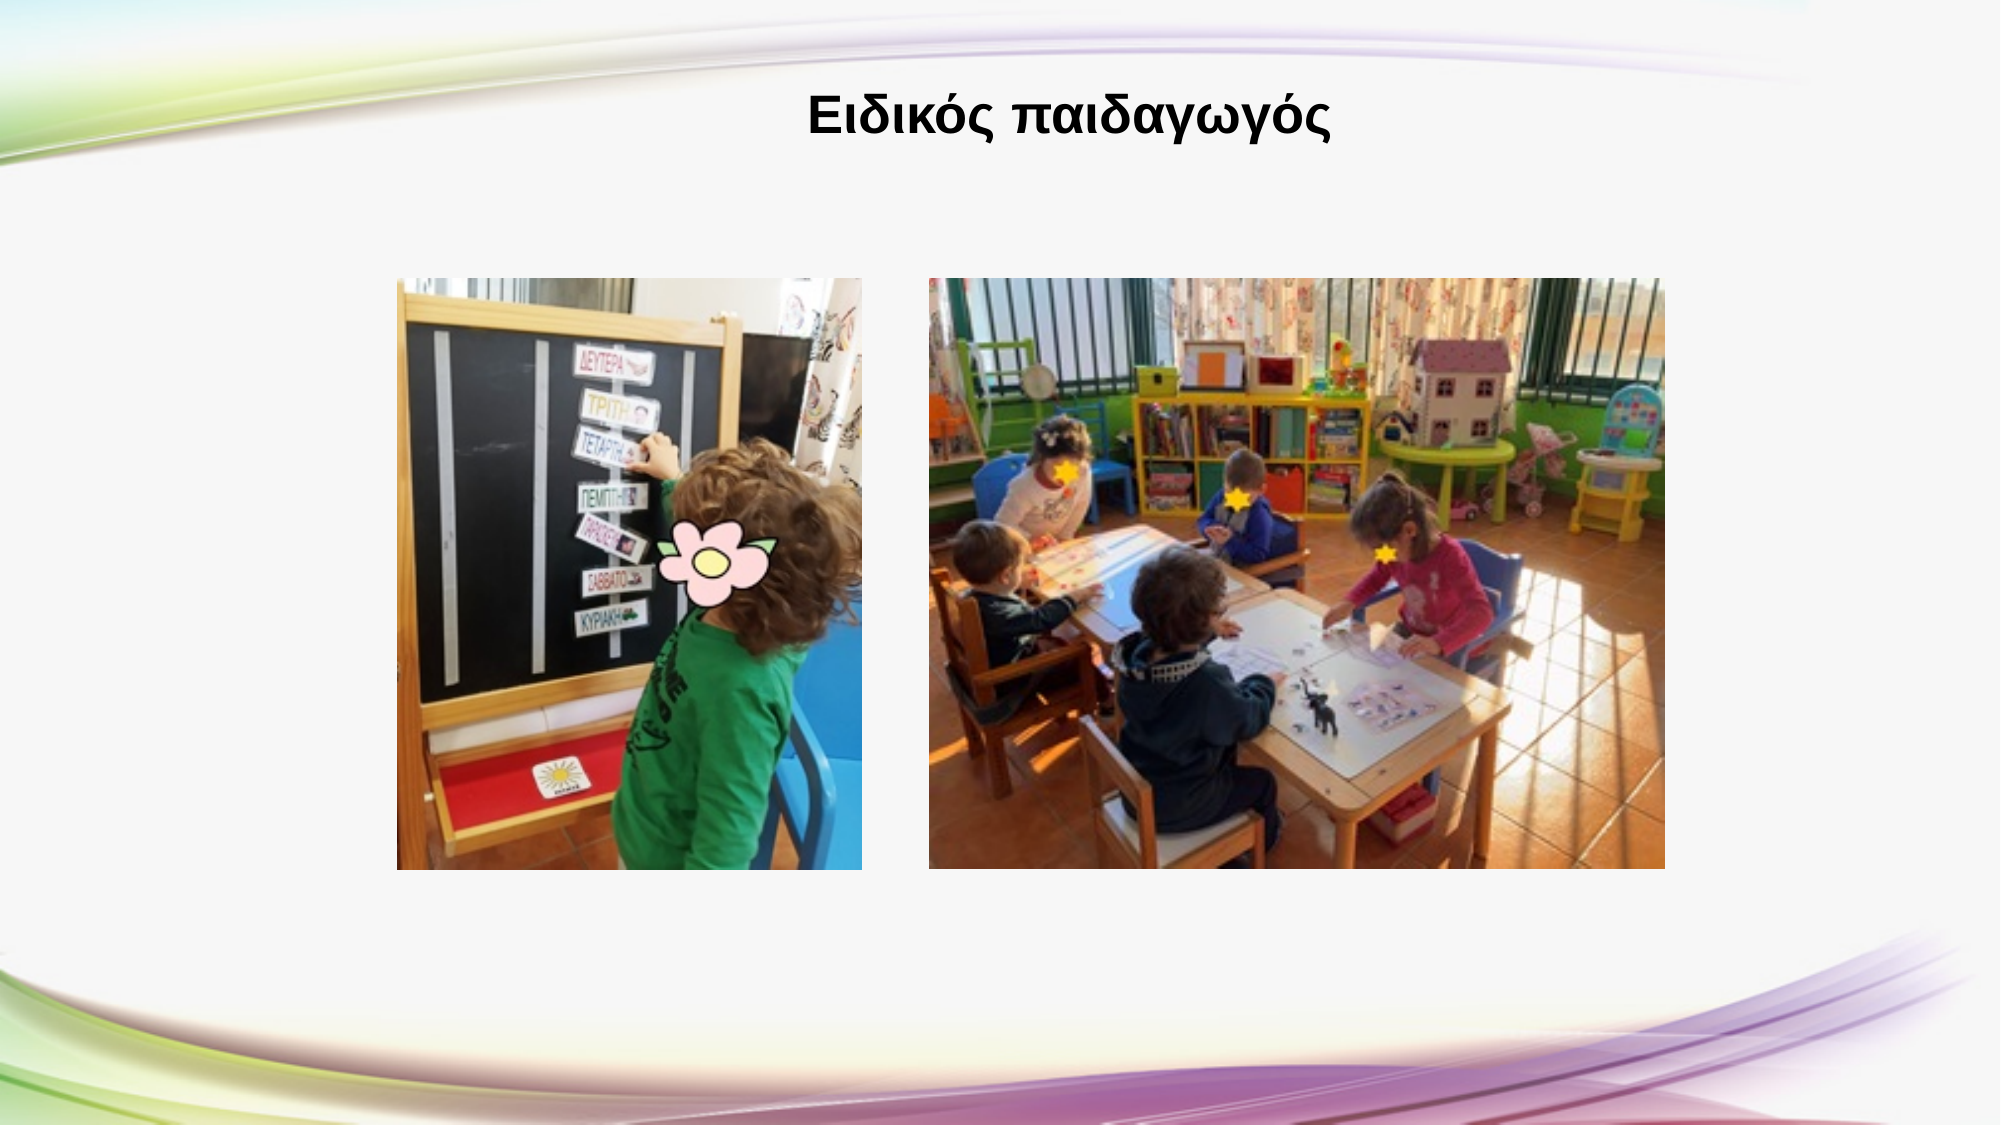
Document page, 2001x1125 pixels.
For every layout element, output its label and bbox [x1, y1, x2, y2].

text_box [309, 0, 1697, 384]
picture [0, 0, 2001, 1125]
